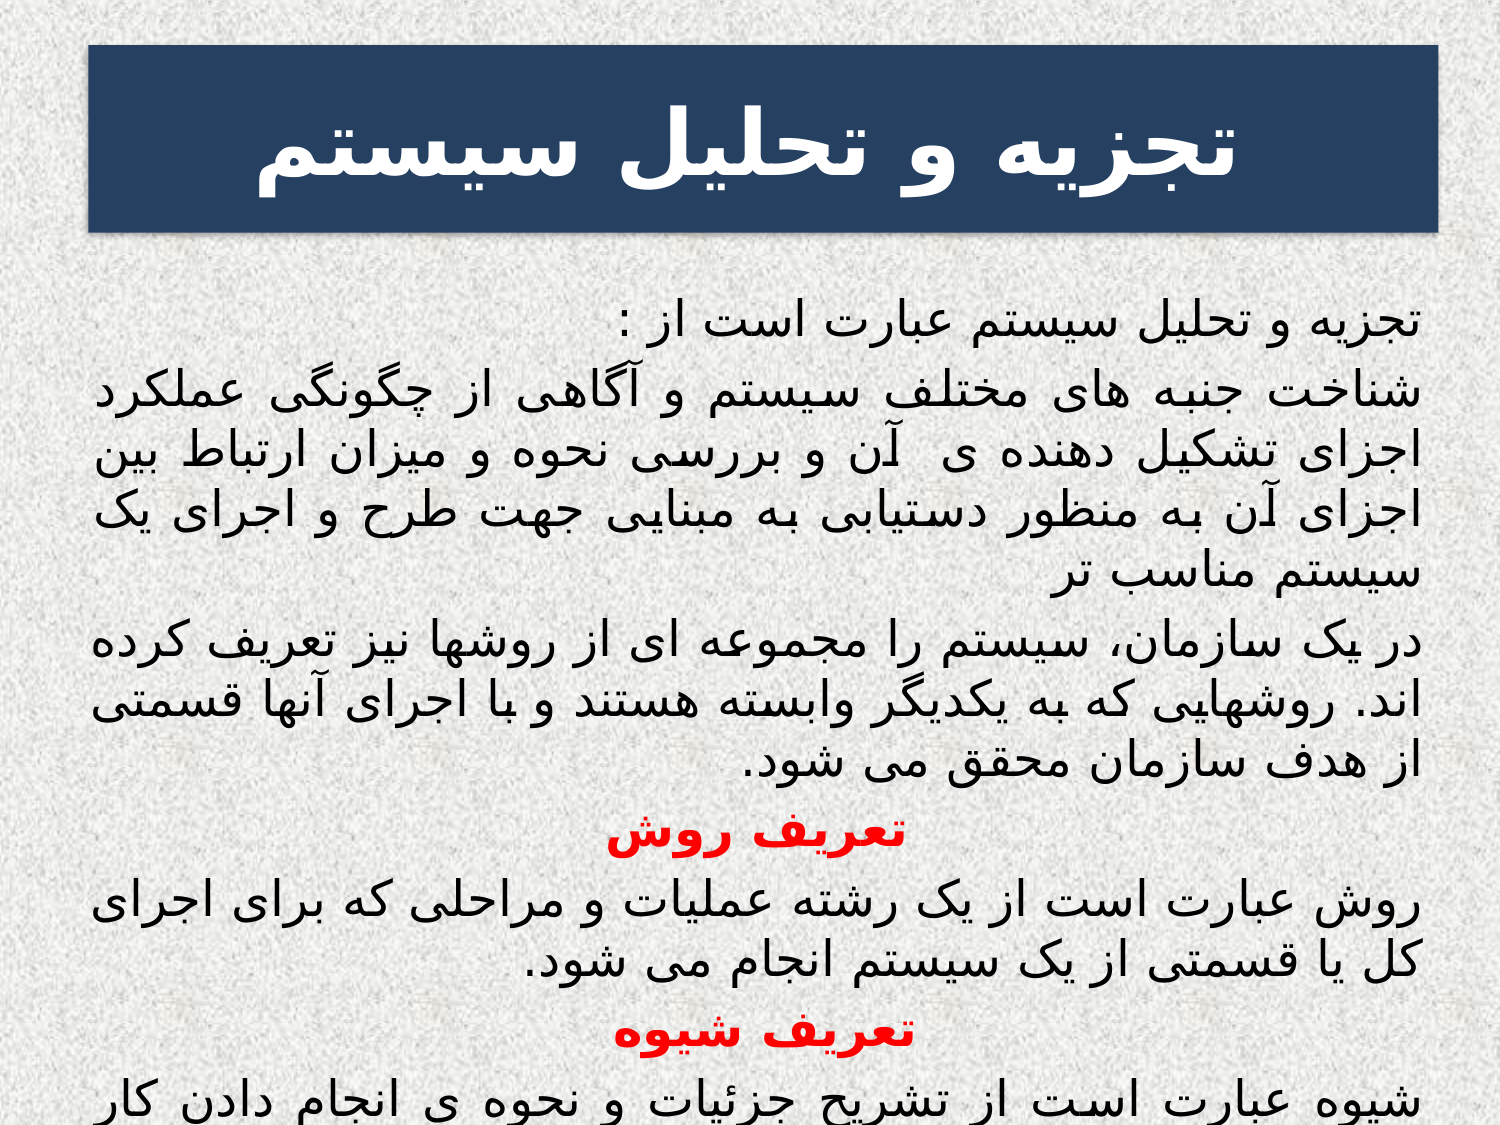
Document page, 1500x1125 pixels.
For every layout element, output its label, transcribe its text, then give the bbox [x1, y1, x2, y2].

list تجزیه و تحلیل سیستم عبارت است از : شناخت جنبه های مختلف سیستم و آگاهی از چگونگی عملکرد اجزای تشکیل دهنده ی آن و بررسی نحوه و میزان ارتباط بین اجزای آن به منظور دستیابی به مبنایی جهت طرح و اجرای یک سیستم مناسب تر در یک سازمان، سیستم را مجموعه ای از روشها نیز تعریف کرده اند. روشهایی که به یکدیگر وابسته هستند و با اجرای آنها قسمتی از هدف سازمان محقق می شود. تعریف روش روش عبارت است از یک رشته عملیات و مراحلی که برای اجرای کل یا قسمتی از یک سیستم انجام می شود. تعریف شیوه شیوه عبارت است از تشریح جزئیات و نحوه ی انجام دادن کار مثل استفاده از کارت جهت حضور و غیاب کارکنان و یا استفاده از کامپیوتر برای تنظیم لیست حقوق کارکنان. [75, 278, 1439, 1083]
text_box تجزیه و تحلیل سیستم [88, 45, 1439, 233]
picture [0, 0, 1500, 1125]
